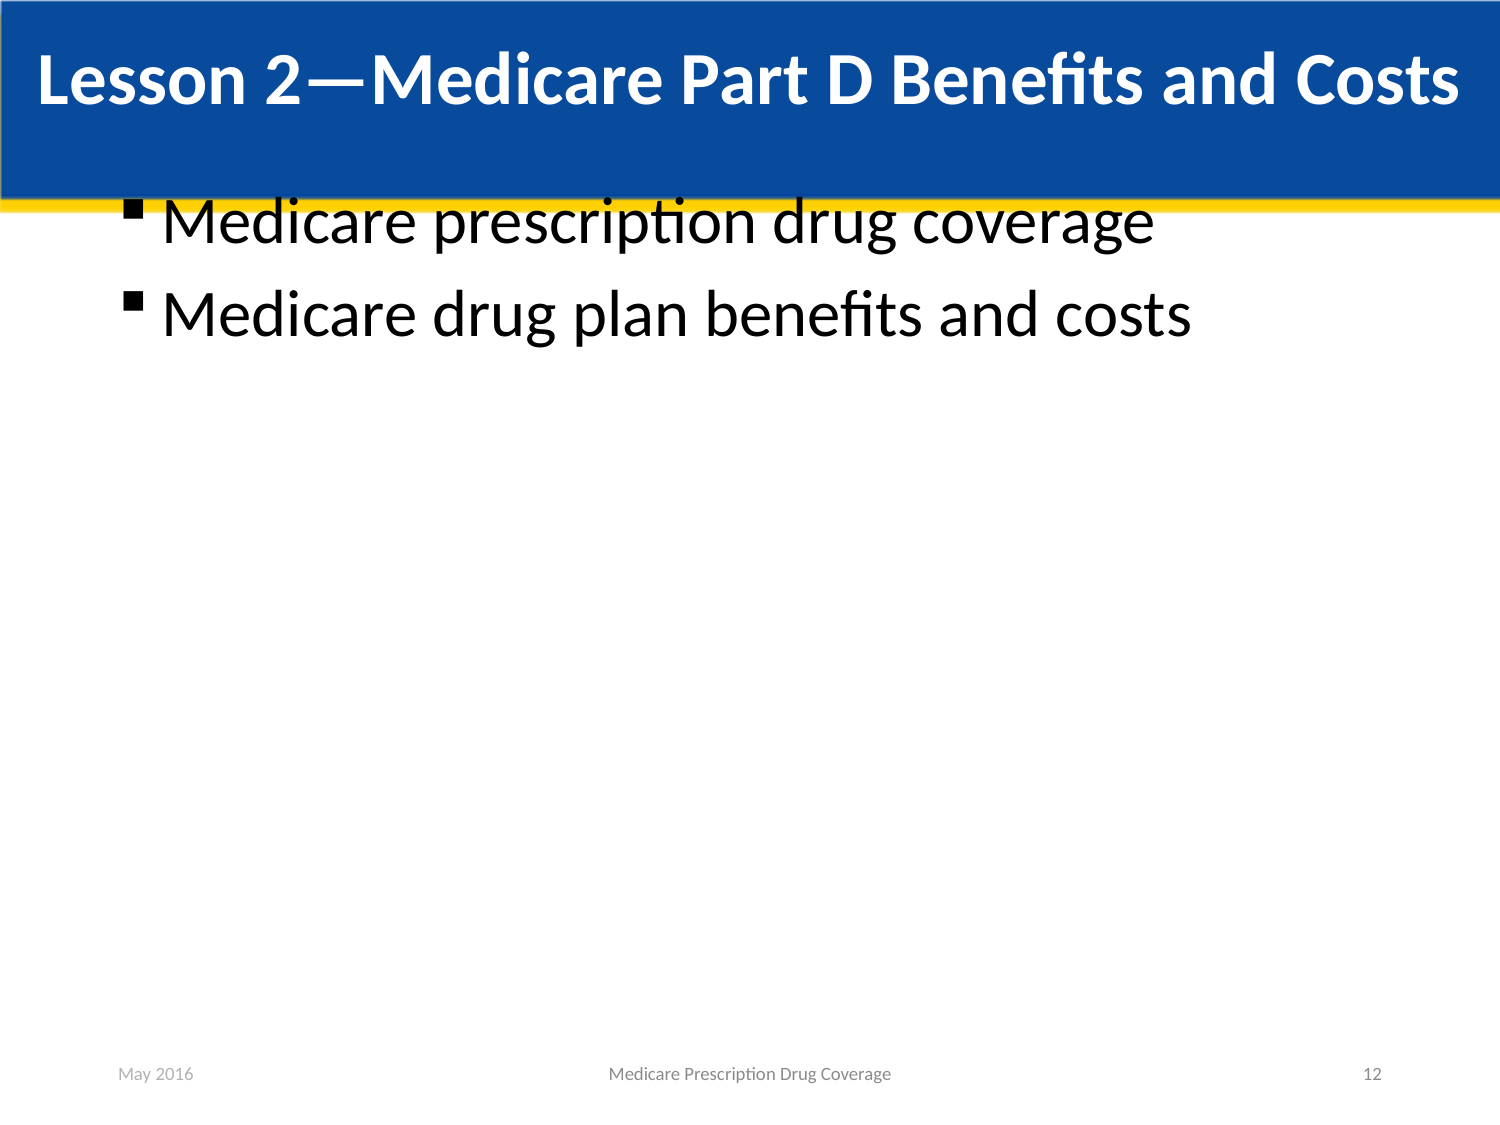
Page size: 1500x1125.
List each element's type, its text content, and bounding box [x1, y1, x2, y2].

footer Medicare Prescription Drug Coverage [496, 1042, 1004, 1103]
title Lesson 2—Medicare Part D Benefits and Costs [0, 1, 1500, 160]
list Medicare prescription drug coverage Medicare drug plan benefits and costs [103, 169, 1397, 1014]
picture [0, 160, 1500, 1125]
slide_number 12 [1059, 1042, 1397, 1103]
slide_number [103, 1042, 441, 1103]
